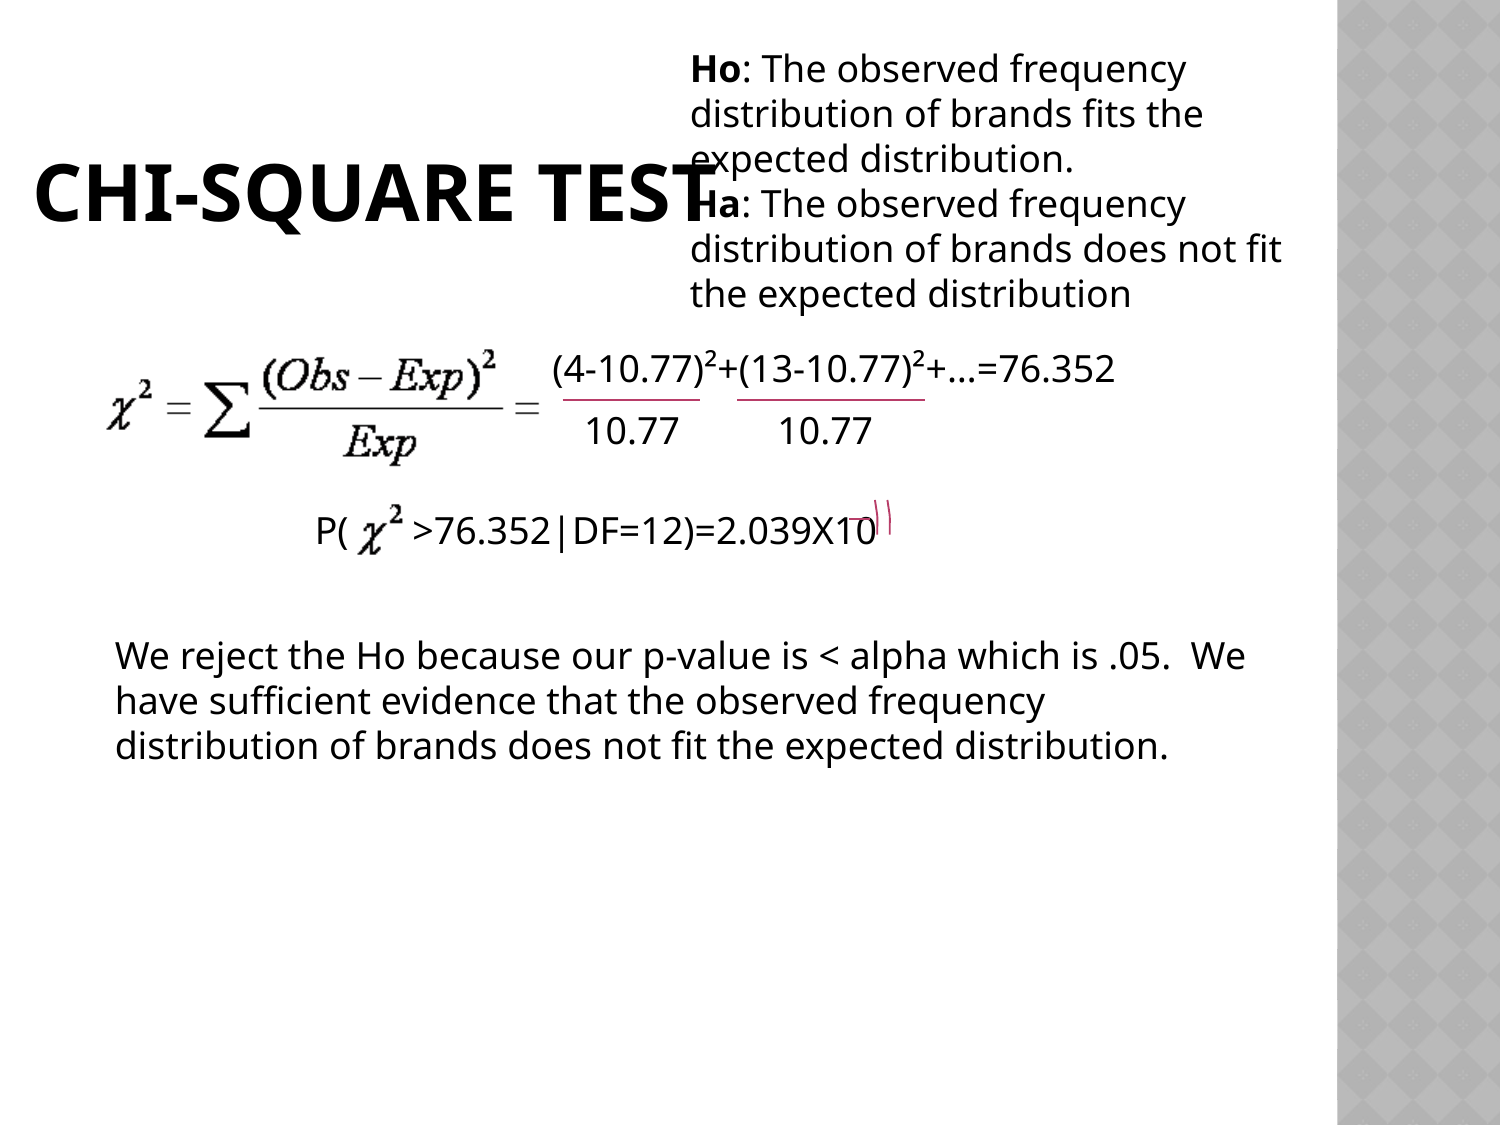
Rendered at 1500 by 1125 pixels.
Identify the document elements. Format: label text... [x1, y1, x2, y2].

text_box Ho: The observed frequency distribution of brands fits the expected distribution. Ha: The observed frequency distribution of brands does not fit the expected distribution [675, 37, 1300, 323]
text_box P(sdf >76.352|DF=12)=2.039X10 [300, 499, 343, 560]
text_box 10.77 10.77 [555, 399, 925, 460]
text_box P(sdf >76.352|DF=12)=2.039X10 [417, 499, 1075, 560]
text_box (4-10.77)²+(13-10.77)²+…=76.352 [552, 337, 1288, 443]
title Chi-Square test [24, 50, 675, 238]
text_box Ho: PM = PW Ha: PM < PW [560, 401, 702, 410]
picture [99, 336, 551, 482]
picture [349, 487, 413, 607]
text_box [848, 499, 891, 535]
text_box Ho: PM = PW Ha: PM < PW [735, 400, 925, 410]
text_box We reject the Ho because our p-value is < alpha which is .05. We have sufficient evidence that the observed frequency distribution of brands does not fit the expected distribution. [99, 624, 1275, 775]
